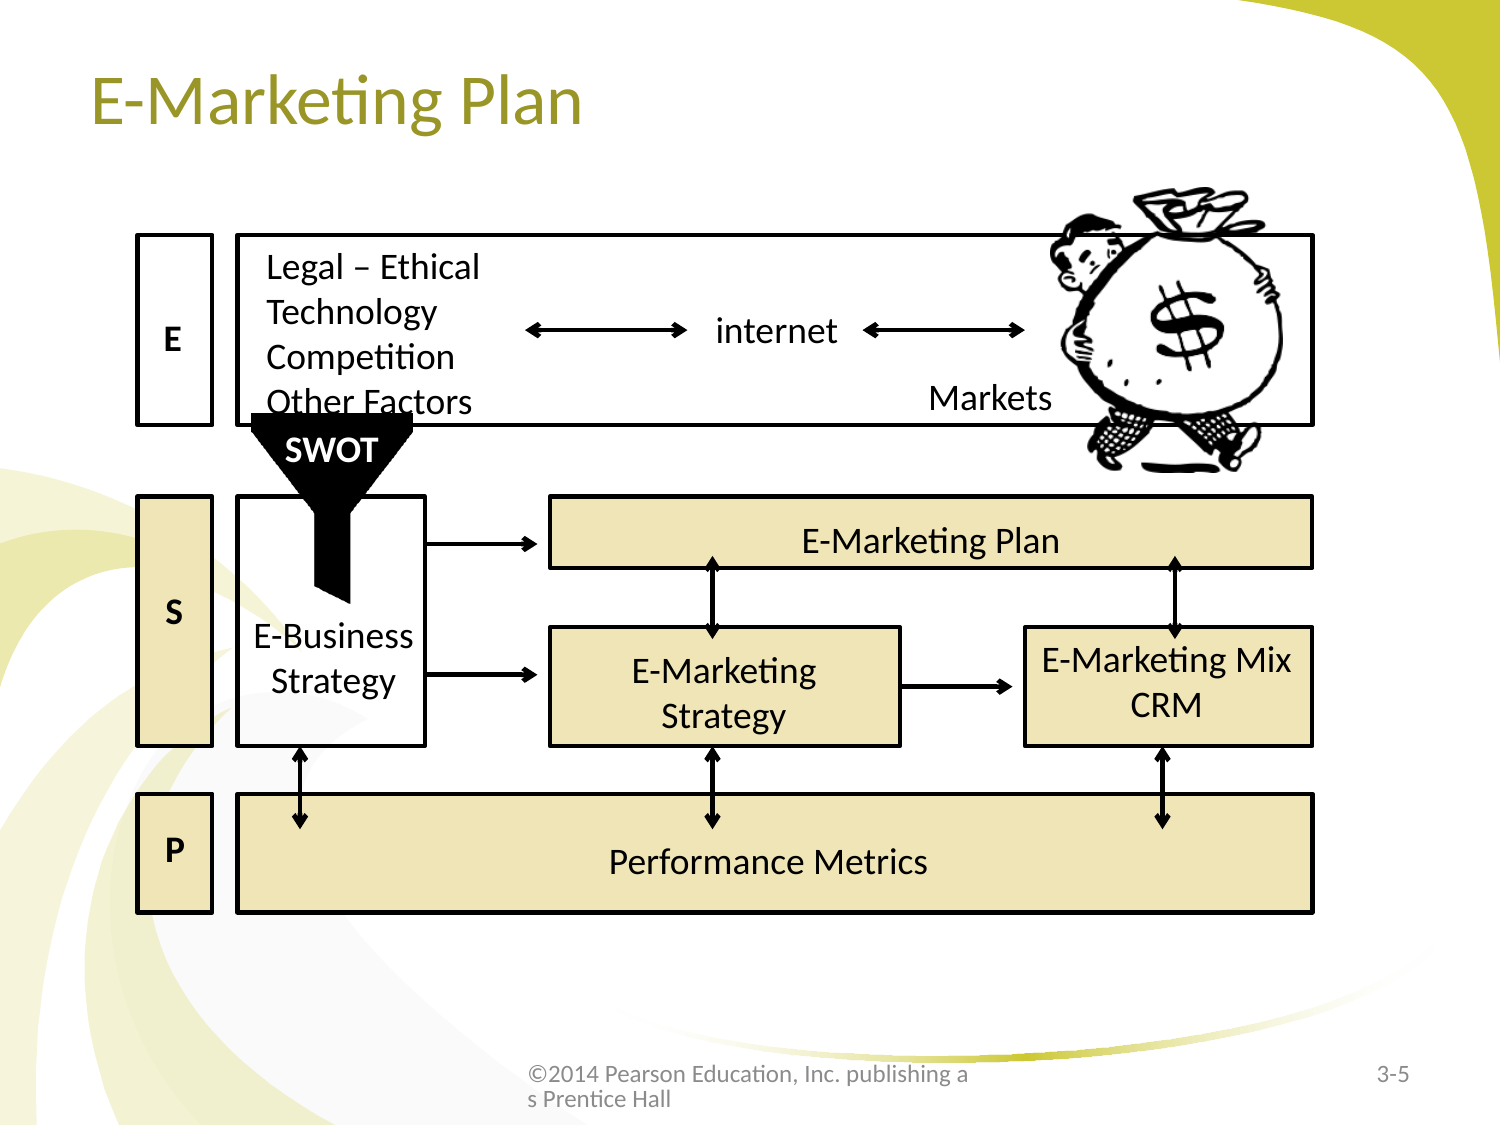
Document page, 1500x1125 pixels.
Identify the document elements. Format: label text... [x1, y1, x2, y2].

footer ©2014 Pearson Education, Inc. publishing as Prentice Hall [512, 1042, 988, 1103]
title E-Marketing Plan [75, 45, 1425, 233]
slide_number 3-5 [1074, 1042, 1425, 1103]
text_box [137, 187, 1313, 913]
